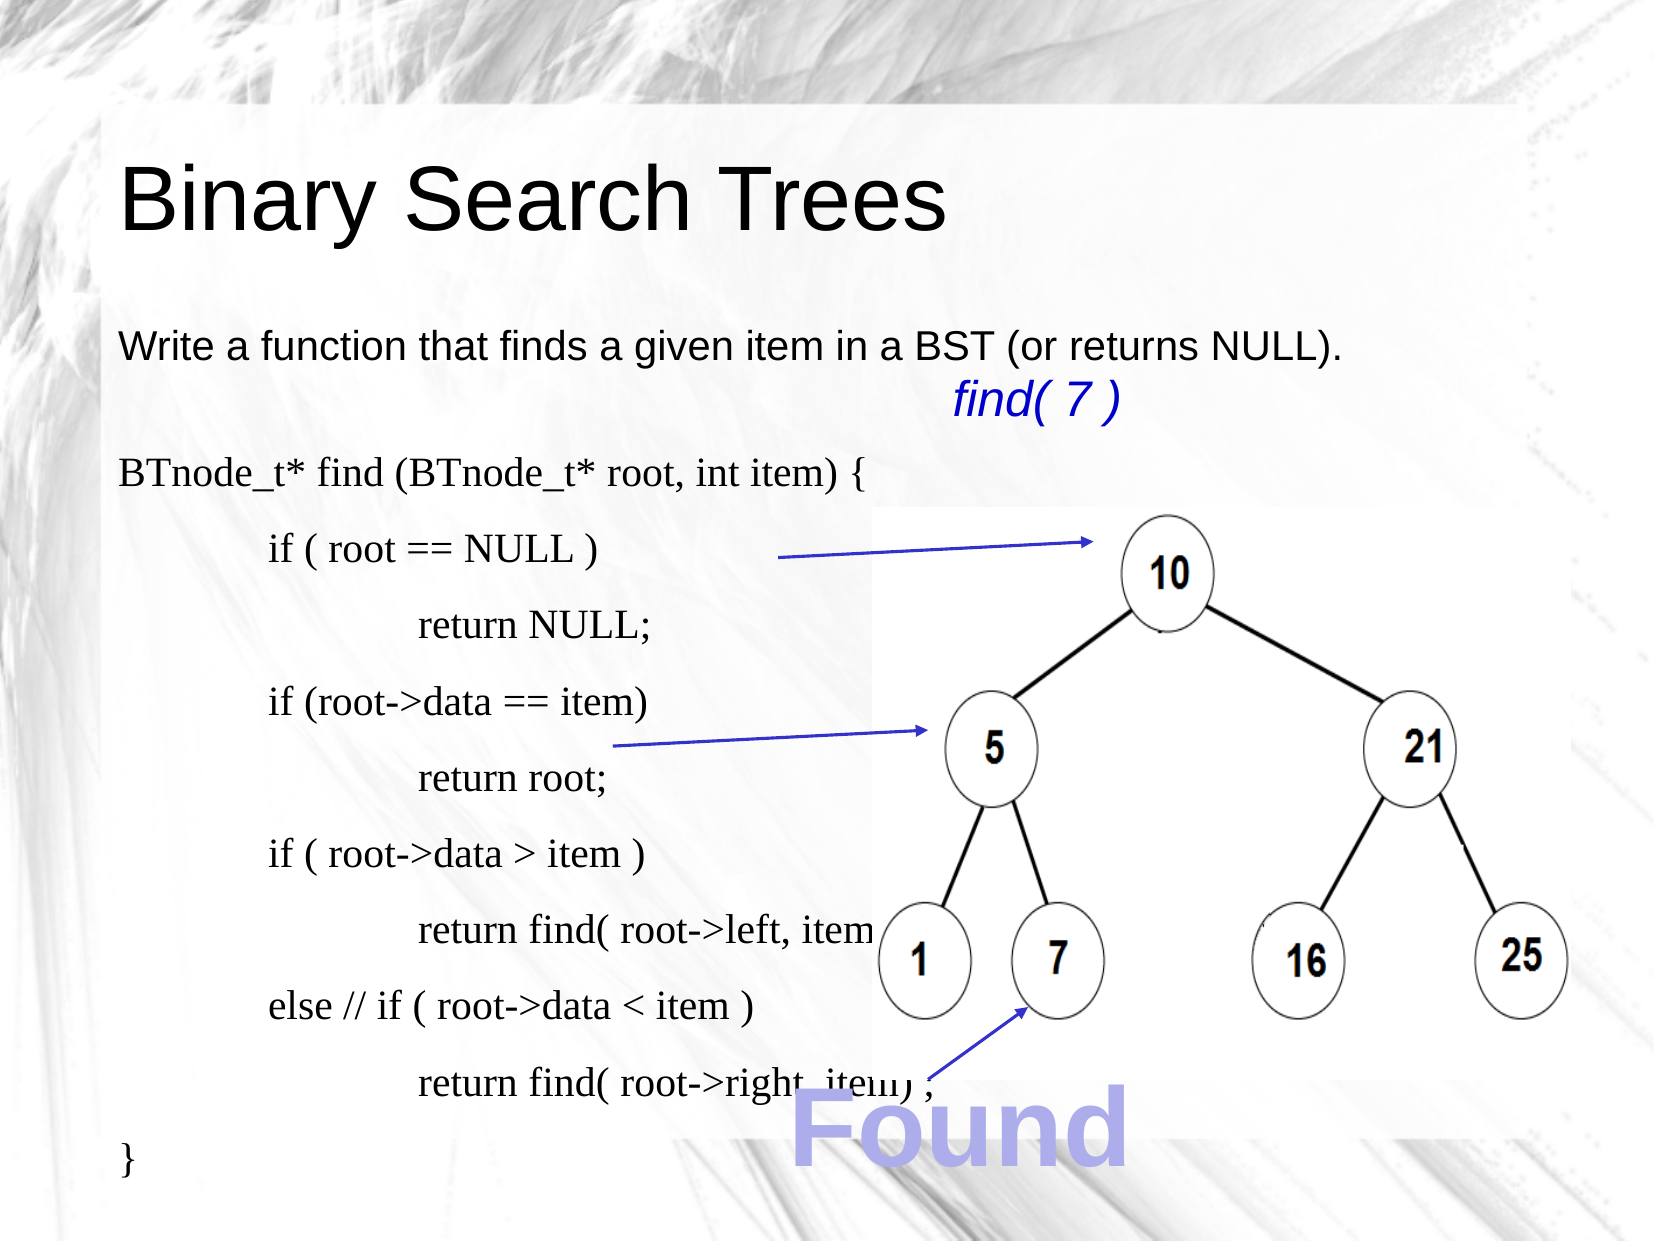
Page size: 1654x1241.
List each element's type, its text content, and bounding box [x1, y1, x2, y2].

text_box find( 7 ) [937, 364, 1176, 435]
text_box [778, 541, 1094, 558]
picture [0, 0, 1654, 1241]
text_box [612, 730, 929, 747]
title Binary Search Trees [118, 93, 1506, 299]
text_box Found [773, 1058, 1148, 1200]
list Write a function that finds a given item in a BST (or returns NULL). BTnode_t* find (BTnode_t* root, int item) { if ( root == NULL ) return NULL; if (root->data == item) return root; if ( root->data > item ) return find( root->left, item) ; else // if ( root->data < item ) return find( root->right, item) ; } [118, 319, 1571, 1109]
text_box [928, 1007, 1029, 1080]
